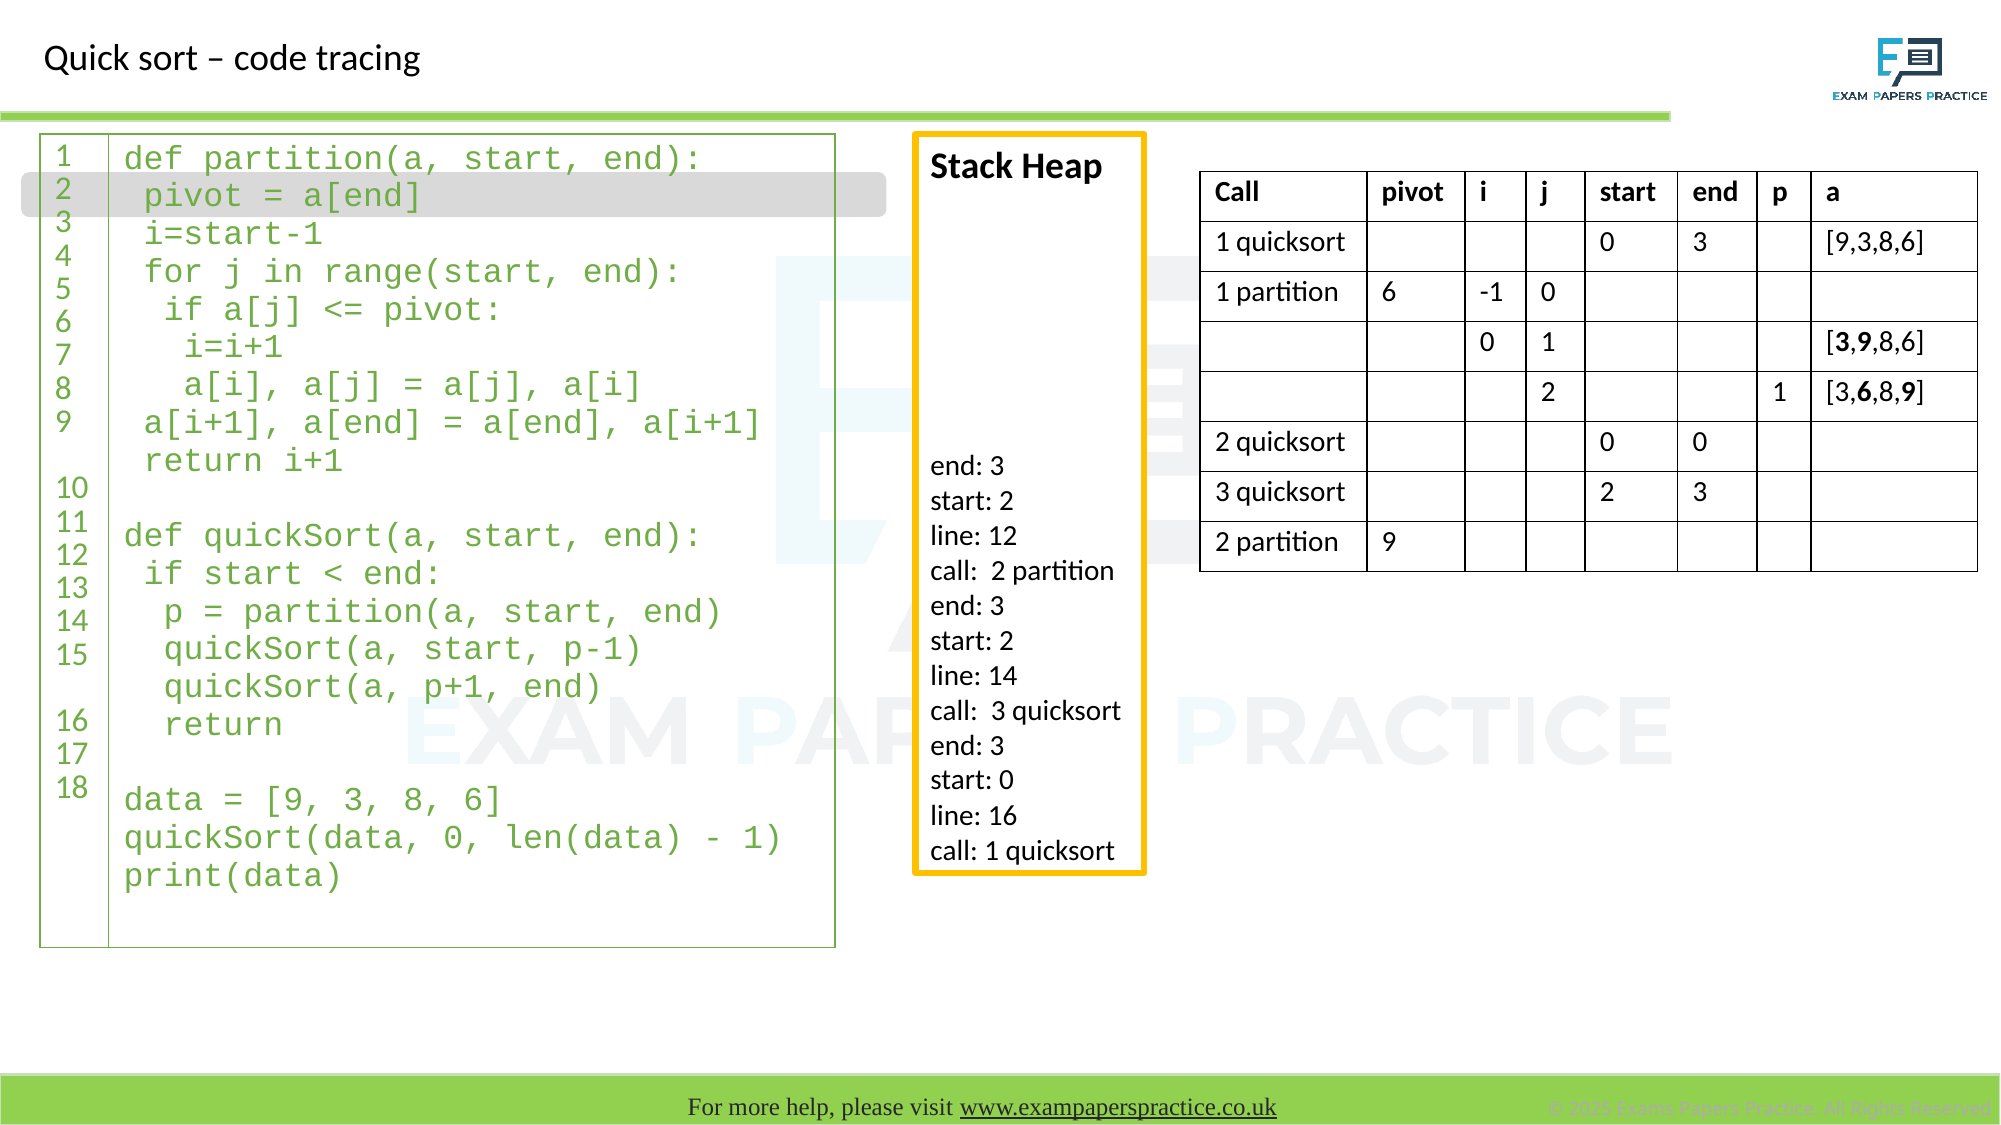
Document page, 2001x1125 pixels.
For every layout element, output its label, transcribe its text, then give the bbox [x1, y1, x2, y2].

table_cell [1586, 522, 1677, 571]
table_cell 1 [1758, 372, 1810, 421]
table_cell 1 partition [1201, 272, 1366, 321]
text_box Stack Heap end: 3 start: 2 line: 12 call: 2 partition end: 3 start: 2 line: 14 call: 3 quicksort end: 3 start: 0 line: 16 call: 1 quicksort [915, 133, 1145, 874]
table_cell 0 [1466, 322, 1525, 371]
table_cell 6 [1368, 272, 1464, 321]
table_cell [1678, 372, 1756, 421]
table_cell 0 [1527, 272, 1584, 321]
table_cell [1586, 372, 1677, 421]
text_box [21, 172, 39, 218]
table_cell 3 quicksort [1201, 472, 1366, 521]
table_header p [1758, 172, 1810, 221]
table_header j [1527, 172, 1584, 221]
table_cell [1812, 422, 1977, 471]
table_header a [1812, 172, 1977, 221]
table_cell [1678, 322, 1756, 371]
table_cell [1758, 472, 1810, 521]
text_box Quick sort – code tracing [28, 25, 1072, 86]
table_cell [3,6,8,9] [1812, 372, 1977, 421]
table_cell 3 [1678, 472, 1756, 521]
table_cell -1 [1466, 272, 1525, 321]
table_cell [1368, 372, 1464, 421]
table_cell [1812, 472, 1977, 521]
table_cell [1466, 422, 1525, 471]
table_cell [1586, 322, 1677, 371]
table_header def partition(a, start, end): pivot = a[end] i=start-1 for j in range(start, end): if a[j] <= pivot: i=i+1 a[i], a[j] = a[j], a[i] a[i+1], a[end] = a[end], a[i+1] return i+1 def quickSort(a, start, end): if start < end: p = partition(a, start, end) quickSort(a, start, p-1) quickSort(a, p+1, end) return data = [9, 3, 8, 6] quickSort(data, 0, len(data) - 1) print(data) [109, 135, 834, 947]
table_cell [1201, 322, 1366, 371]
table_cell [1678, 522, 1756, 571]
table_cell 9 [1368, 522, 1464, 571]
table_header pivot [1368, 172, 1464, 221]
table_cell [1758, 522, 1810, 571]
table_cell [1758, 222, 1810, 271]
table_cell [1586, 272, 1677, 321]
table_cell 2 [1527, 372, 1584, 421]
table_cell 0 [1586, 222, 1677, 271]
table_cell [1201, 372, 1366, 421]
table_header Call [1201, 172, 1366, 221]
table_cell [1466, 372, 1525, 421]
table_cell 2 [1586, 472, 1677, 521]
table_cell 2 quicksort [1201, 422, 1366, 471]
table_cell 0 [1678, 422, 1756, 471]
table_cell 2 partition [1201, 522, 1366, 571]
table_cell [1678, 272, 1756, 321]
table_header i [1466, 172, 1525, 221]
table_cell [1368, 322, 1464, 371]
table_cell 1 [1527, 322, 1584, 371]
table_header 1 2 3 4 5 6 7 8 9 10 11 12 13 14 15 16 17 18 [41, 135, 108, 947]
table_cell [1368, 472, 1464, 521]
table_cell [1527, 522, 1584, 571]
table_cell [1758, 422, 1810, 471]
table_cell [1527, 422, 1584, 471]
table_cell [1368, 422, 1464, 471]
table_header start [1586, 172, 1677, 221]
table_cell [1527, 472, 1584, 521]
table_cell [1368, 222, 1464, 271]
table_cell [1758, 322, 1810, 371]
table_cell [1527, 222, 1584, 271]
table_cell [1812, 272, 1977, 321]
table_cell [9,3,8,6] [1812, 222, 1977, 271]
table_cell 0 [1586, 422, 1677, 471]
text_box [836, 172, 887, 218]
table_cell [3,9,8,6] [1812, 322, 1977, 371]
table_cell [1466, 522, 1525, 571]
table_cell 1 quicksort [1201, 222, 1366, 271]
table_cell [1466, 472, 1525, 521]
table_cell [1812, 522, 1977, 571]
table_header end [1678, 172, 1756, 221]
table_cell [1466, 222, 1525, 271]
table_cell [1758, 272, 1810, 321]
table_cell 3 [1678, 222, 1756, 271]
